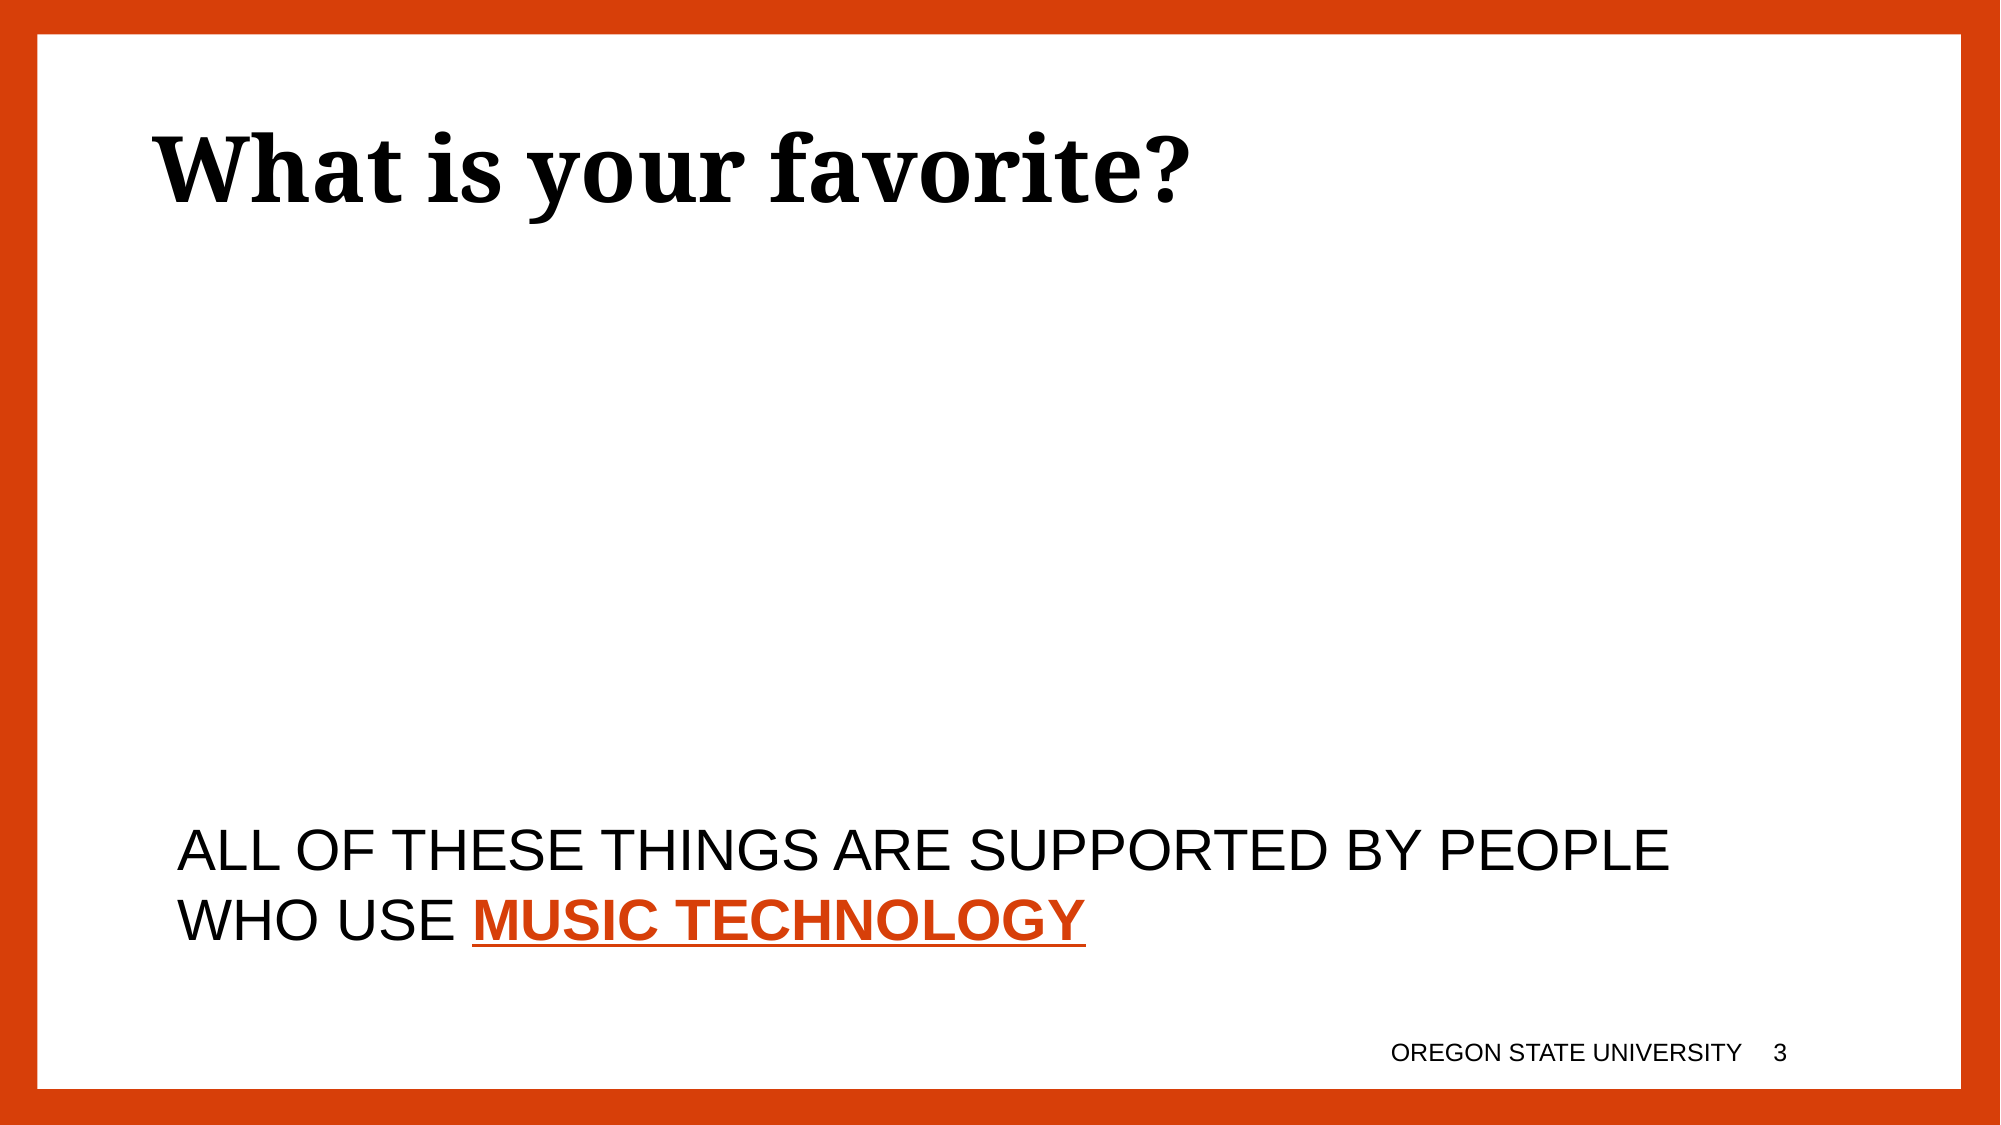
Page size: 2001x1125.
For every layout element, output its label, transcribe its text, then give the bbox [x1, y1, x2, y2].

title What is your favorite? [137, 59, 1863, 278]
footer OREGON STATE UNIVERSITY [662, 1021, 1758, 1082]
text_box ALL OF THESE [168, 924, 1310, 960]
text_box ALL OF THESE THINGS ARE SUPPORTED BY PEOPLE WHO USE MUSIC TECHNOLOGY [162, 797, 1837, 924]
slide_number 2 [1758, 1021, 1863, 1082]
